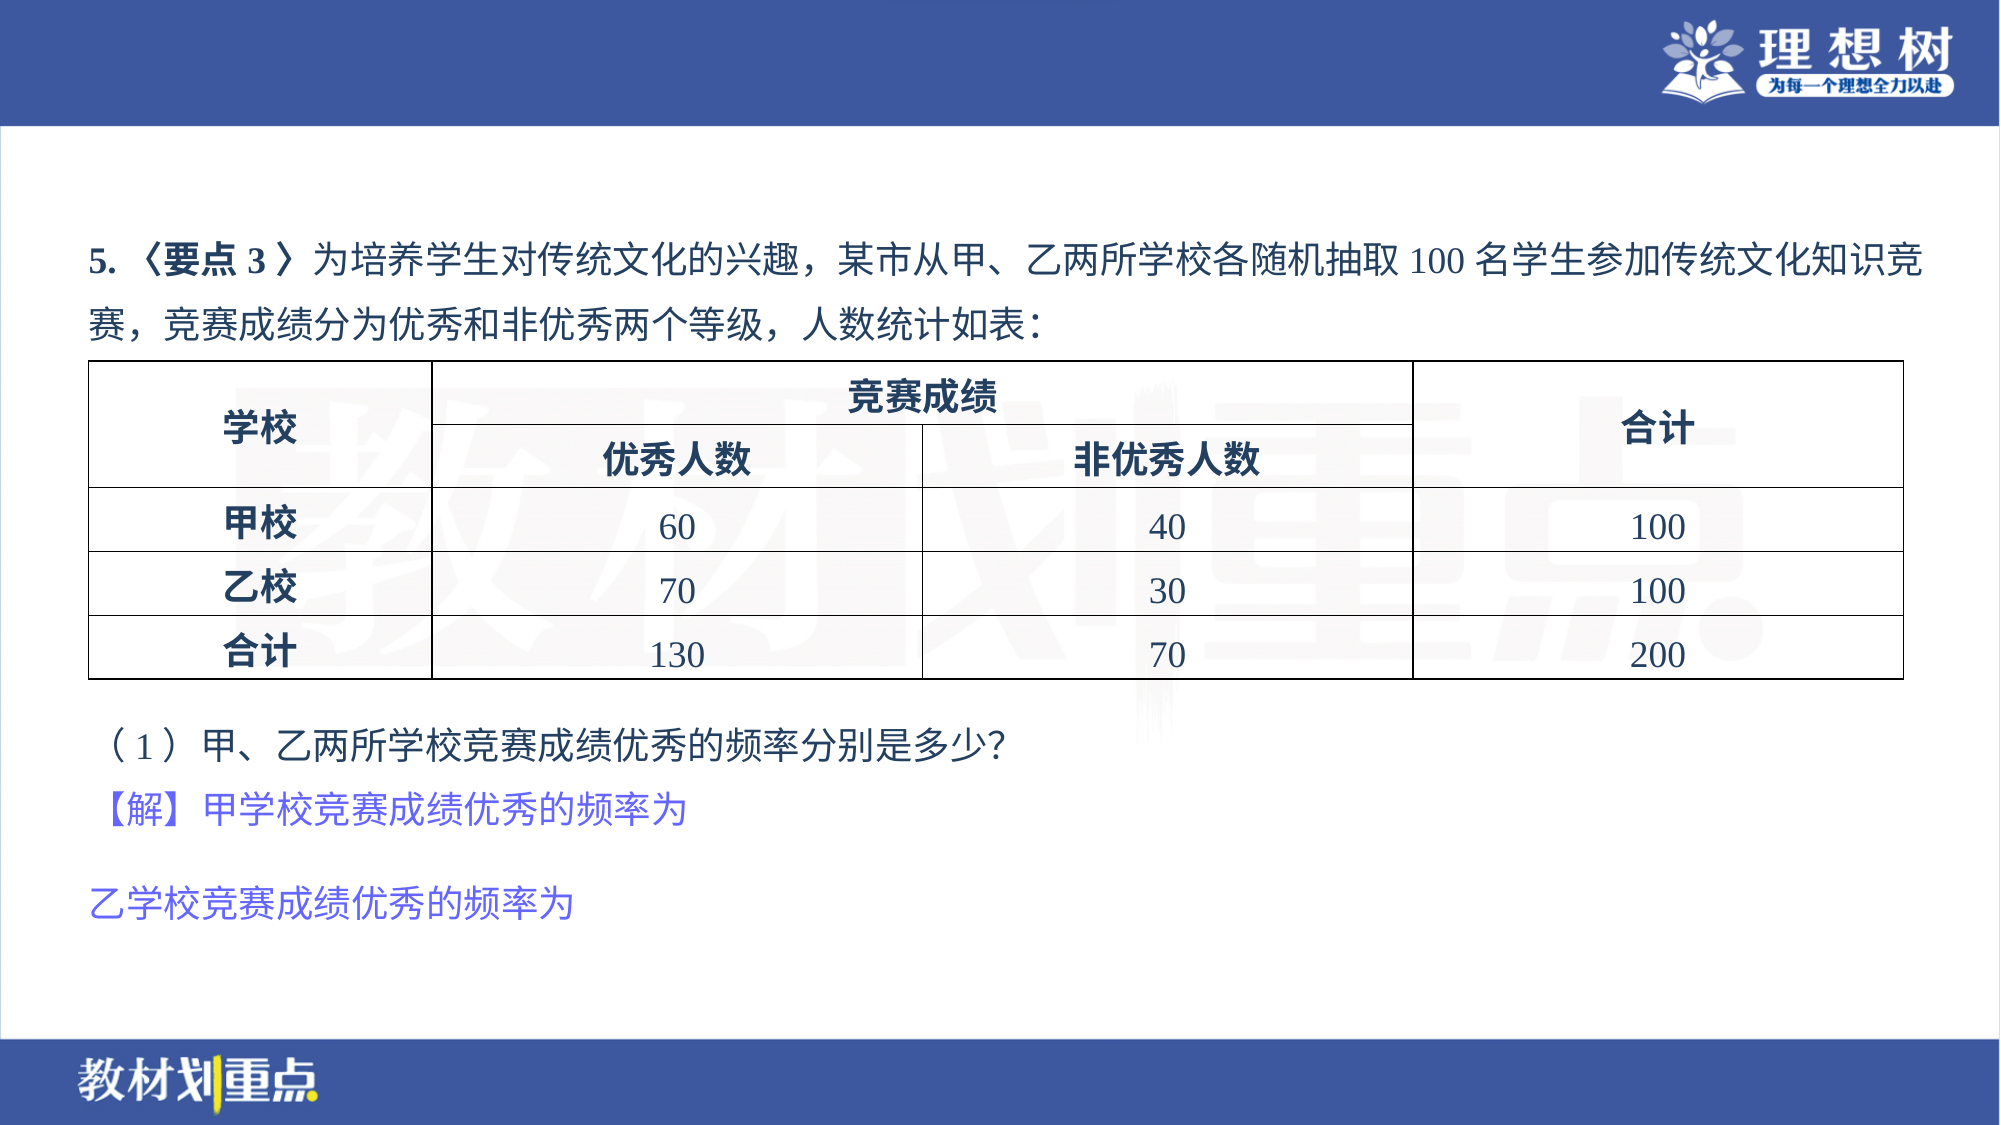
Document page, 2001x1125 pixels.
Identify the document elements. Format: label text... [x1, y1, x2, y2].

table_cell 200 [1414, 616, 1903, 678]
table_cell 40 [923, 488, 1412, 551]
table_cell 100 [1414, 488, 1903, 551]
picture [0, 0, 2000, 1125]
table_cell 甲校 [89, 488, 431, 551]
table_cell 70 [433, 552, 922, 615]
table_cell 70 [923, 616, 1412, 678]
table_header 学校 [89, 362, 431, 487]
table_cell 优秀人数 [433, 425, 922, 487]
table_cell 60 [433, 488, 922, 551]
table_header 竞赛成绩 [433, 362, 1412, 424]
table_cell 100 [1414, 552, 1903, 615]
text_box 5.〈要点3〉为培养学生对传统文化的兴趣，某市从甲、乙两所学校各随机抽取100名学生参加传统文化知识竞 赛，竞赛成绩分为优秀和非优秀两个等级，人数统计如表： [88, 212, 1911, 340]
table_cell 乙校 [89, 552, 431, 615]
table_cell 非优秀人数 [923, 425, 1412, 487]
text_box （1）甲、乙两所学校竞赛成绩优秀的频率分别是多少？ [88, 700, 1911, 761]
table_cell 130 [433, 616, 922, 678]
table_cell 30 [923, 552, 1412, 615]
table_header 合计 [1414, 362, 1903, 487]
table_cell 合计 [89, 616, 431, 678]
